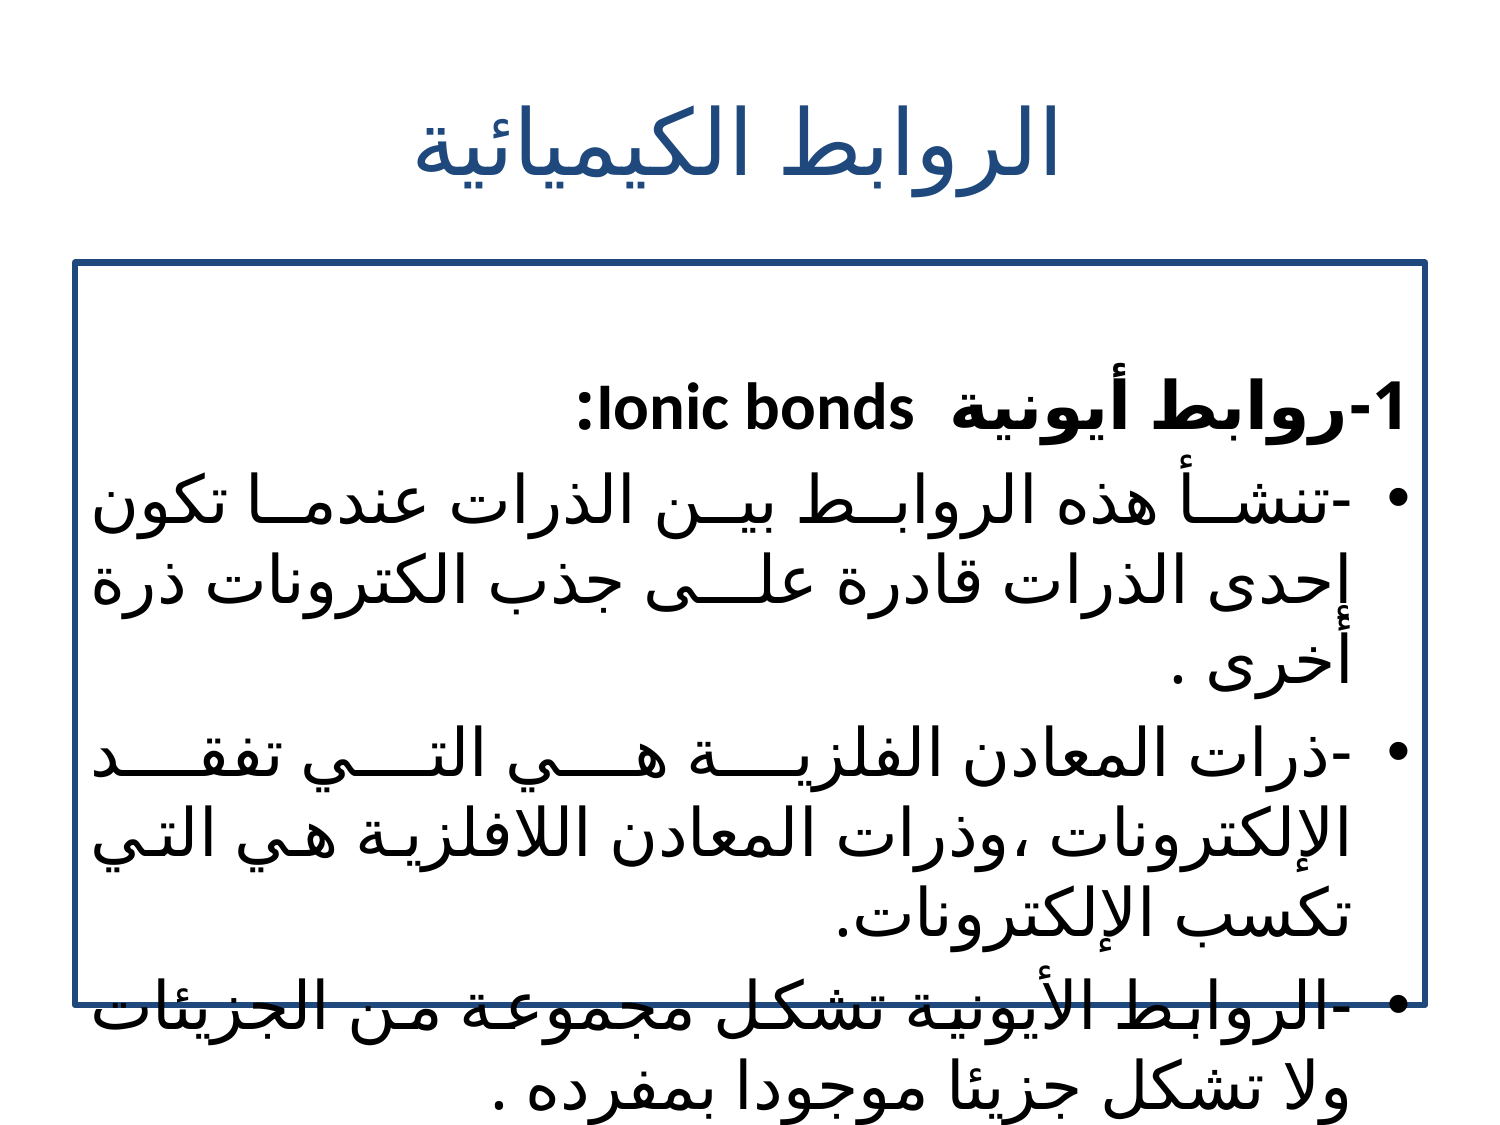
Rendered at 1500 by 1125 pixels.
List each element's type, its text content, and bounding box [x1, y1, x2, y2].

list 1-روابط أيونية Ionic bonds: -تنشأ هذه الروابط بين الذرات عندما تكون إحدى الذرات قادرة على جذب الكترونات ذرة أخرى . -ذرات المعادن الفلزية هي التي تفقد الإلكترونات ،وذرات المعادن اللافلزية هي التي تكسب الإلكترونات. -الروابط الأيونية تشكل مجموعة من الجزيئات ولا تشكل جزيئا موجودا بمفرده . [75, 262, 1425, 1005]
title الروابط الكيميائية [75, 45, 1425, 233]
